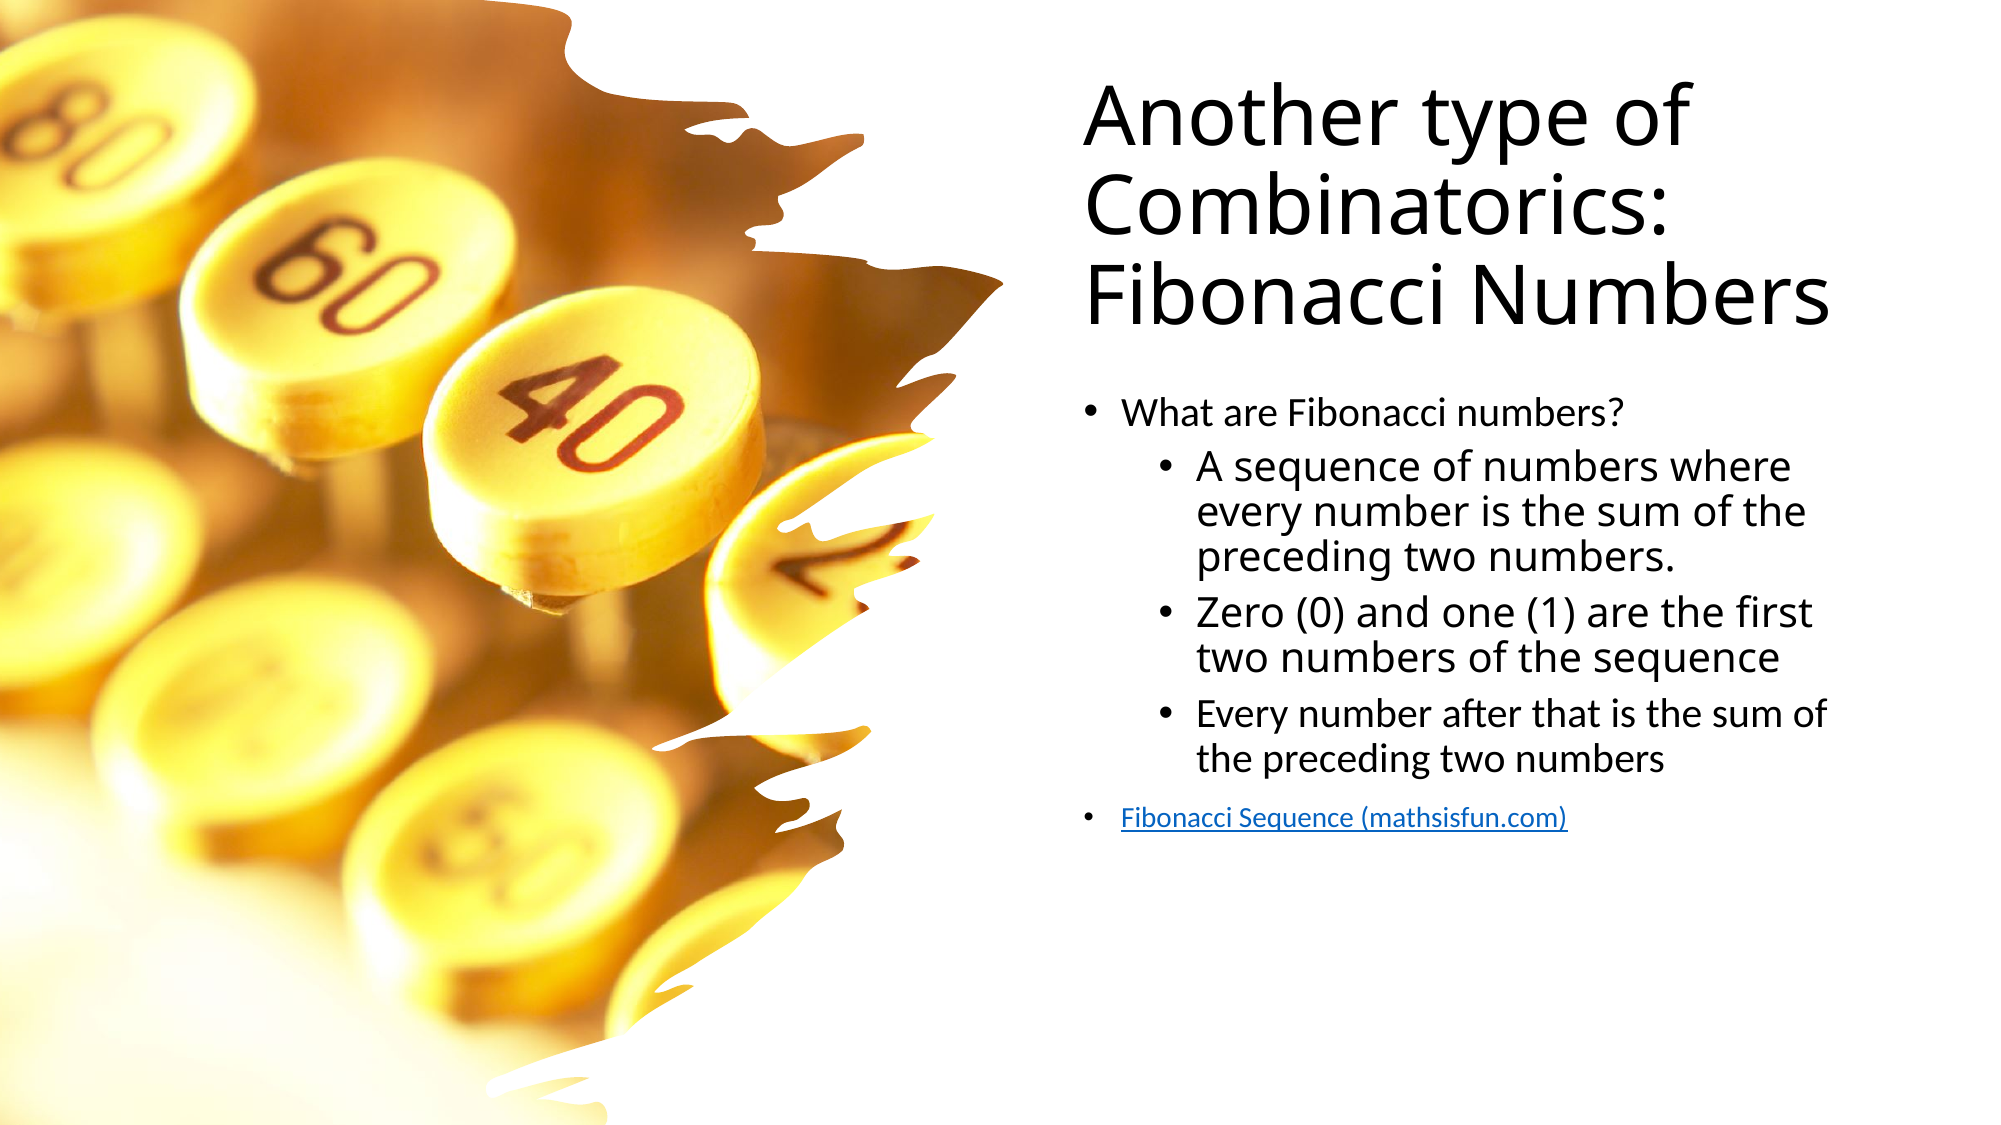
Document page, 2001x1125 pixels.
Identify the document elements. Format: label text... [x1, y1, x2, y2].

title Another type of Combinatorics: Fibonacci Numbers [1068, 59, 1863, 357]
picture [0, 0, 1004, 1125]
text_box [1004, 0, 2000, 1125]
list What are Fibonacci numbers? A sequence of numbers where every number is the sum of the preceding two numbers. Zero (0) and one (1) are the first two numbers of the sequence Every number after that is the sum of the preceding two numbers Fibonacci Sequence (mathsisfun.com) [1068, 382, 1863, 1014]
